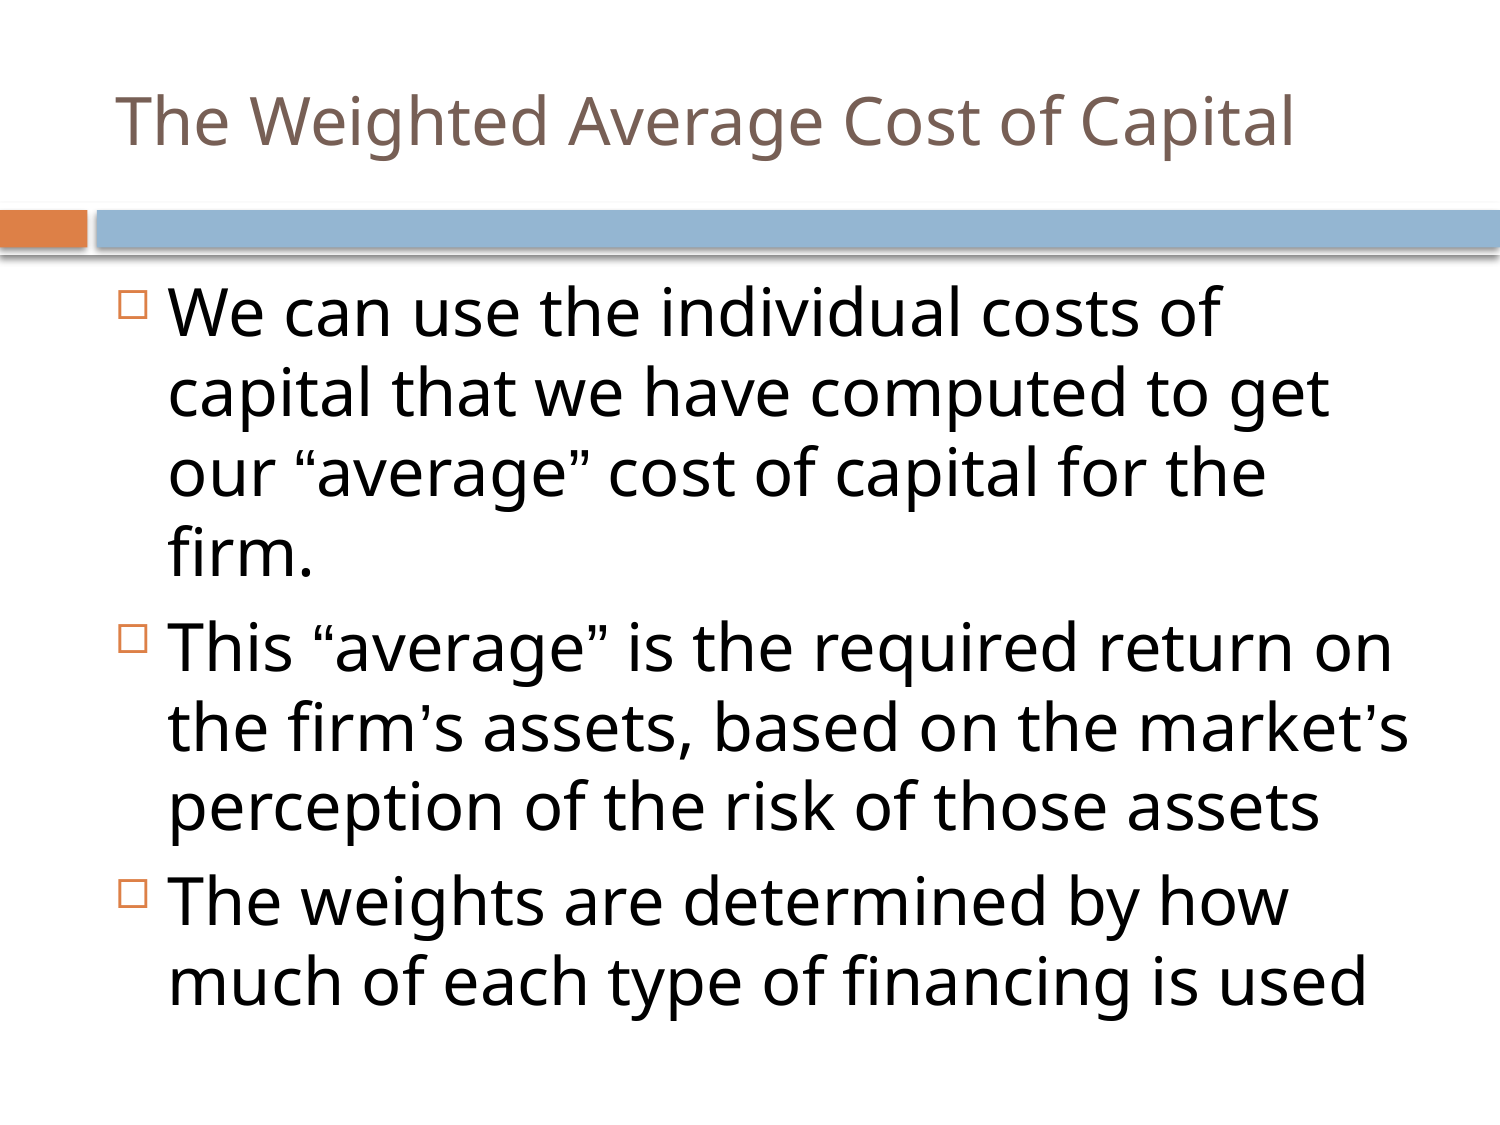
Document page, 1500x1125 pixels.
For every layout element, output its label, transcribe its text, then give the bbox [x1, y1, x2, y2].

list We can use the individual costs of capital that we have computed to get our “average” cost of capital for the firm. This “average” is the required return on the firm’s assets, based on the market’s perception of the risk of those assets The weights are determined by how much of each type of financing is used [100, 262, 1438, 1000]
title The Weighted Average Cost of Capital [100, 37, 1438, 200]
